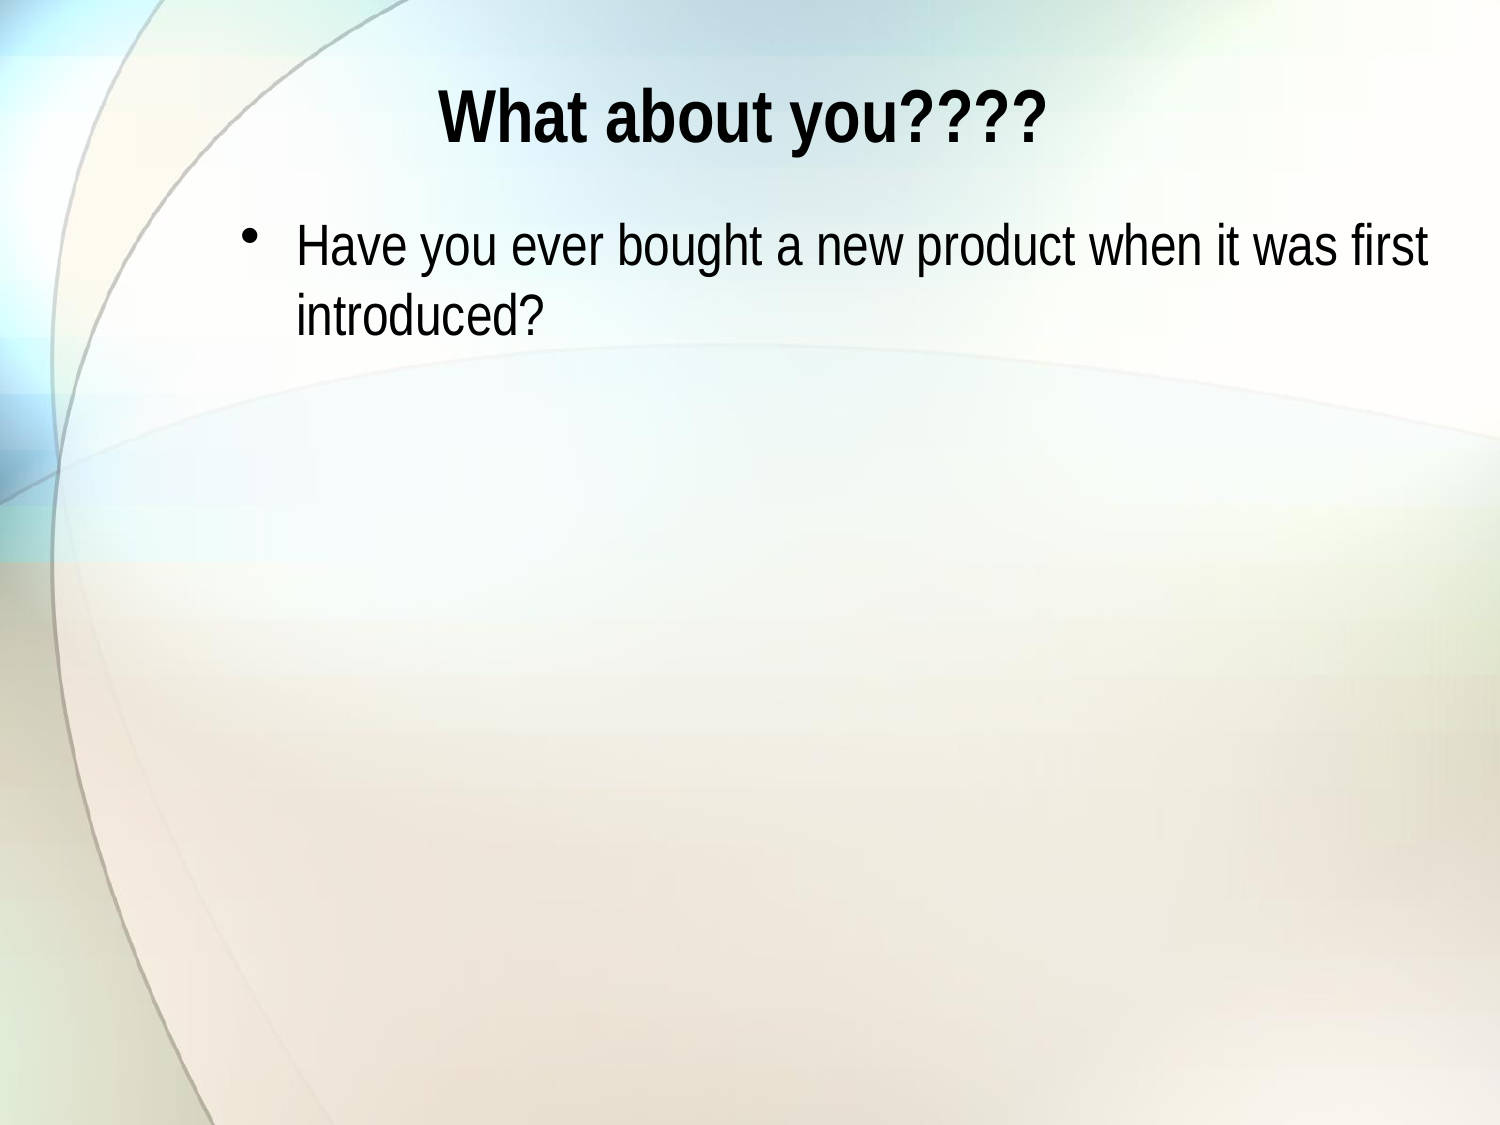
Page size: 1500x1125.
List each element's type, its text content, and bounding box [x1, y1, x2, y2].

title What about you???? [24, 49, 1463, 176]
picture [0, 0, 1500, 1125]
list Have you ever bought a new product when it was first introduced? [224, 199, 1463, 1026]
